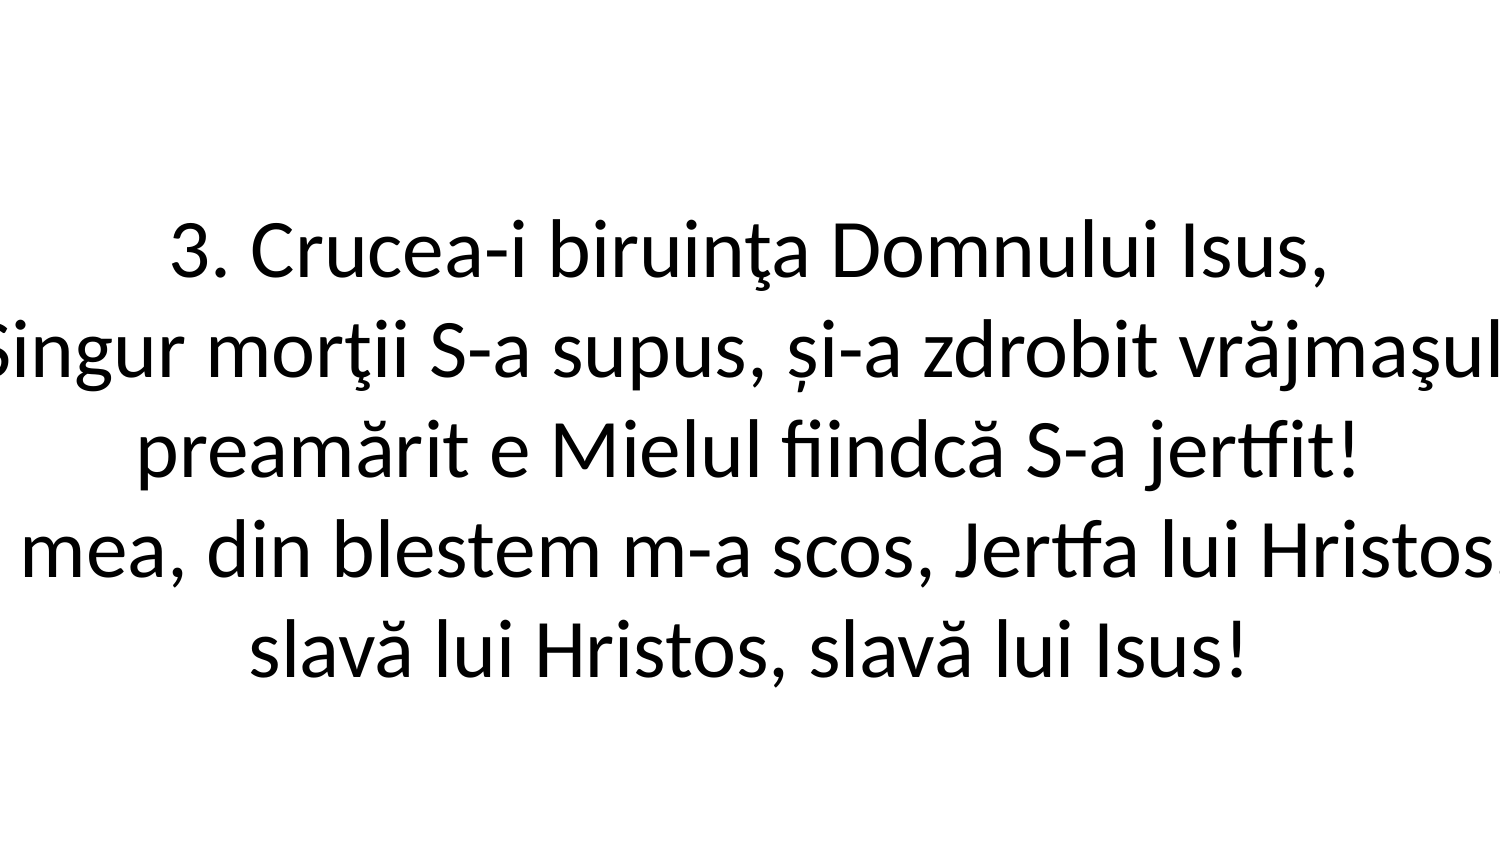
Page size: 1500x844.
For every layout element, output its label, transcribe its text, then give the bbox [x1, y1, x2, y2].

text_box 3. Crucea-i biruinţa Domnului Isus, El a-nvins când Singur morţii S-a supus, și-a zdrobit vrăjmaşul când S-a umilit, preamărit e Mielul fiindcă S-a jertfit! Crucea-i slava Ta, crucea-i pacea mea, din blestem m-a scos, Jertfa lui Hristos, viaţă mi-a adus, crucea lui Isus, slavă lui Hristos, slavă lui Isus! [0, 142, 1500, 702]
